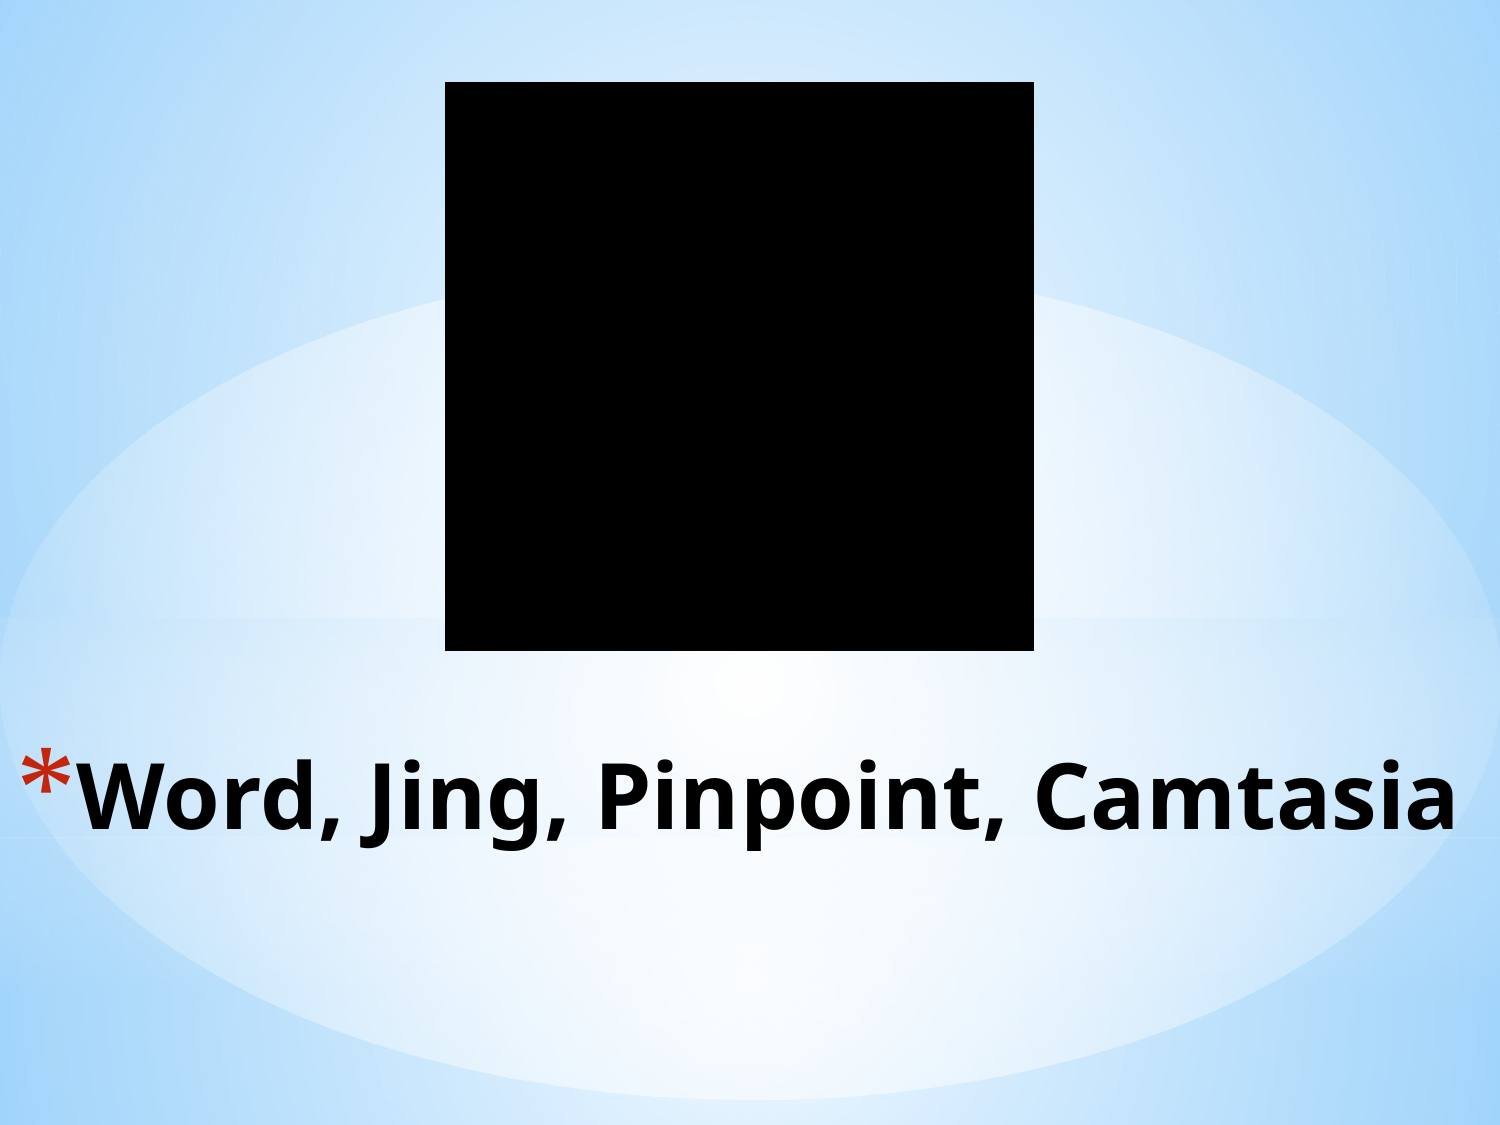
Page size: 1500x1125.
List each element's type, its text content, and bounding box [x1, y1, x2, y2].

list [444, 81, 1035, 652]
title Word, Jing, Pinpoint, Camtasia [0, 730, 1477, 918]
